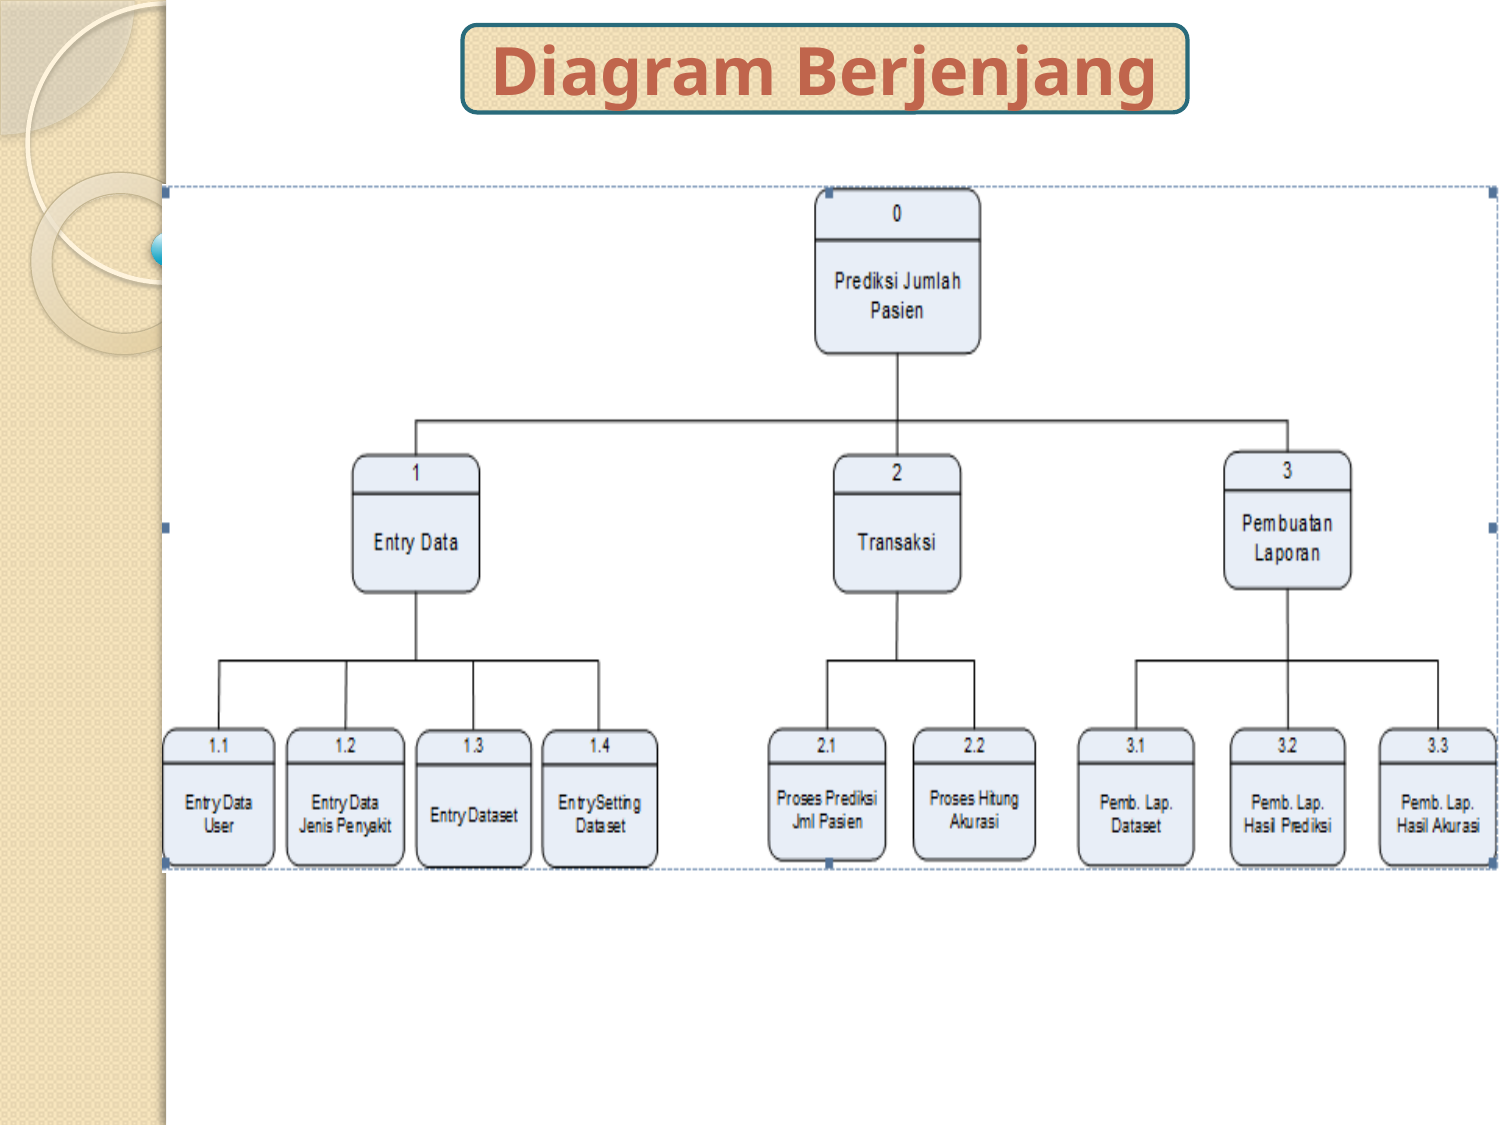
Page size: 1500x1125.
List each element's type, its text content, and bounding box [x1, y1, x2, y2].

picture [159, 184, 1500, 873]
text_box Diagram Berjenjang [460, 22, 1190, 115]
